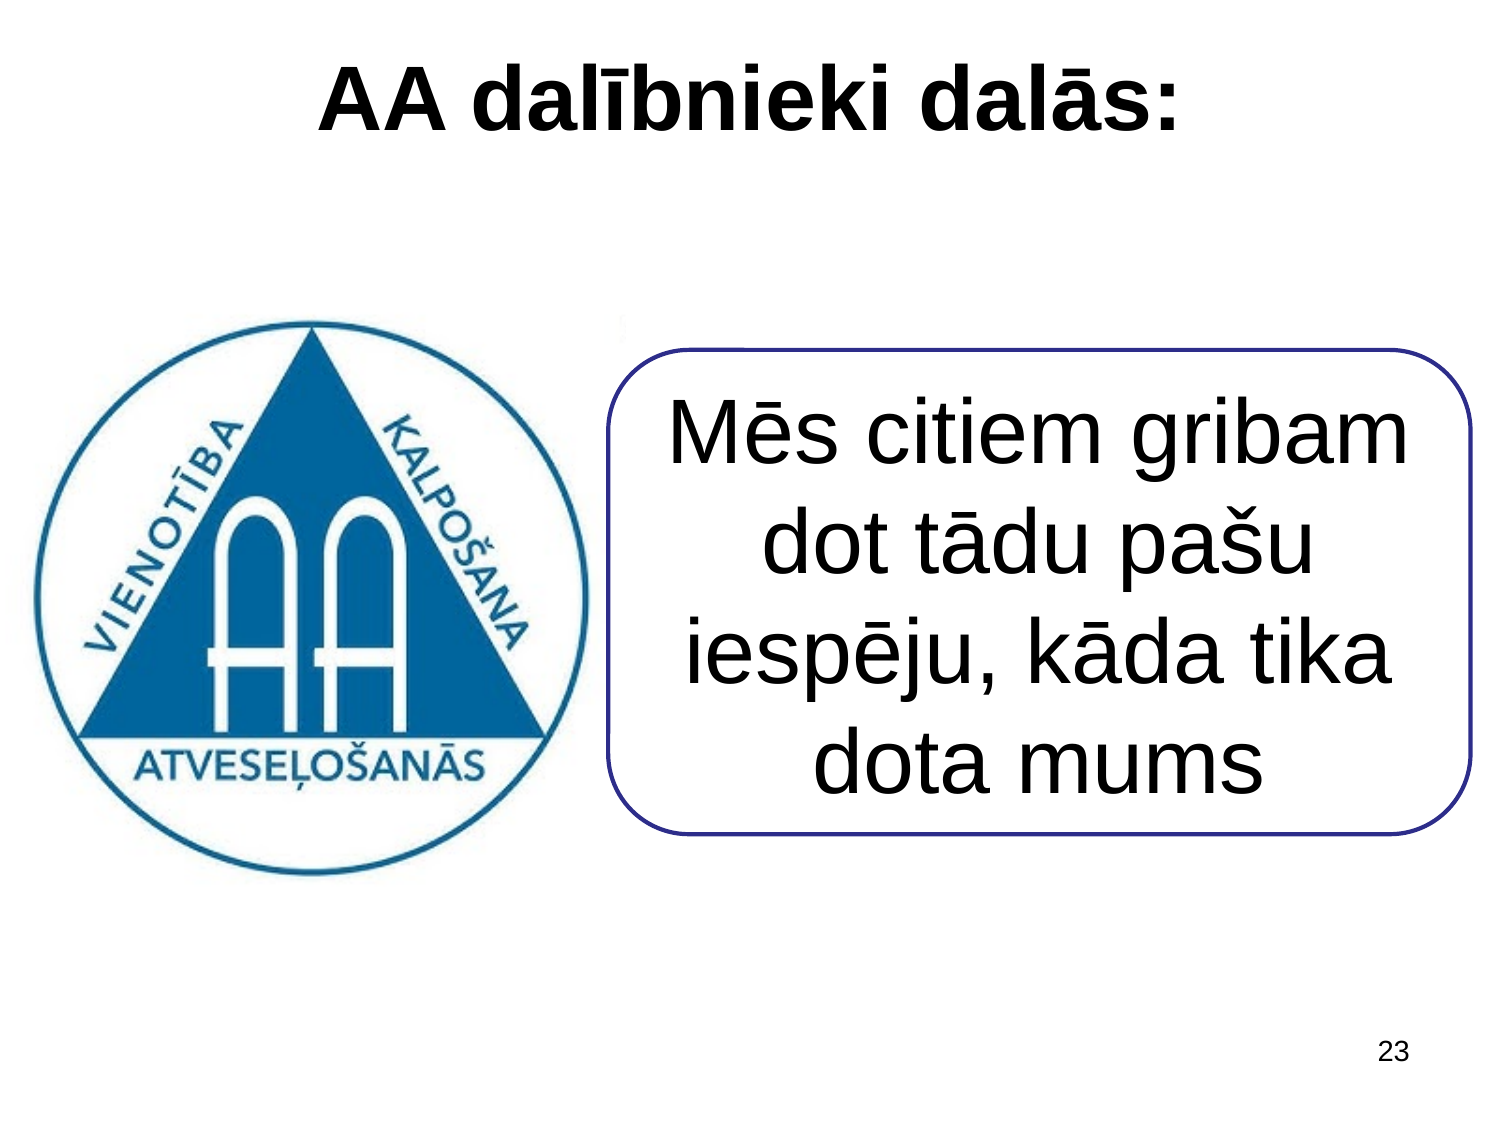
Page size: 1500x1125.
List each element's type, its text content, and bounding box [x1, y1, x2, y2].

slide_number 23 [1074, 1024, 1426, 1103]
title AA dalībnieki dalās: [0, 18, 1500, 169]
text_box Mēs citiem gribam dot tādu pašu iespēju, kāda tika dota mums [631, 347, 1473, 837]
picture [0, 255, 627, 979]
